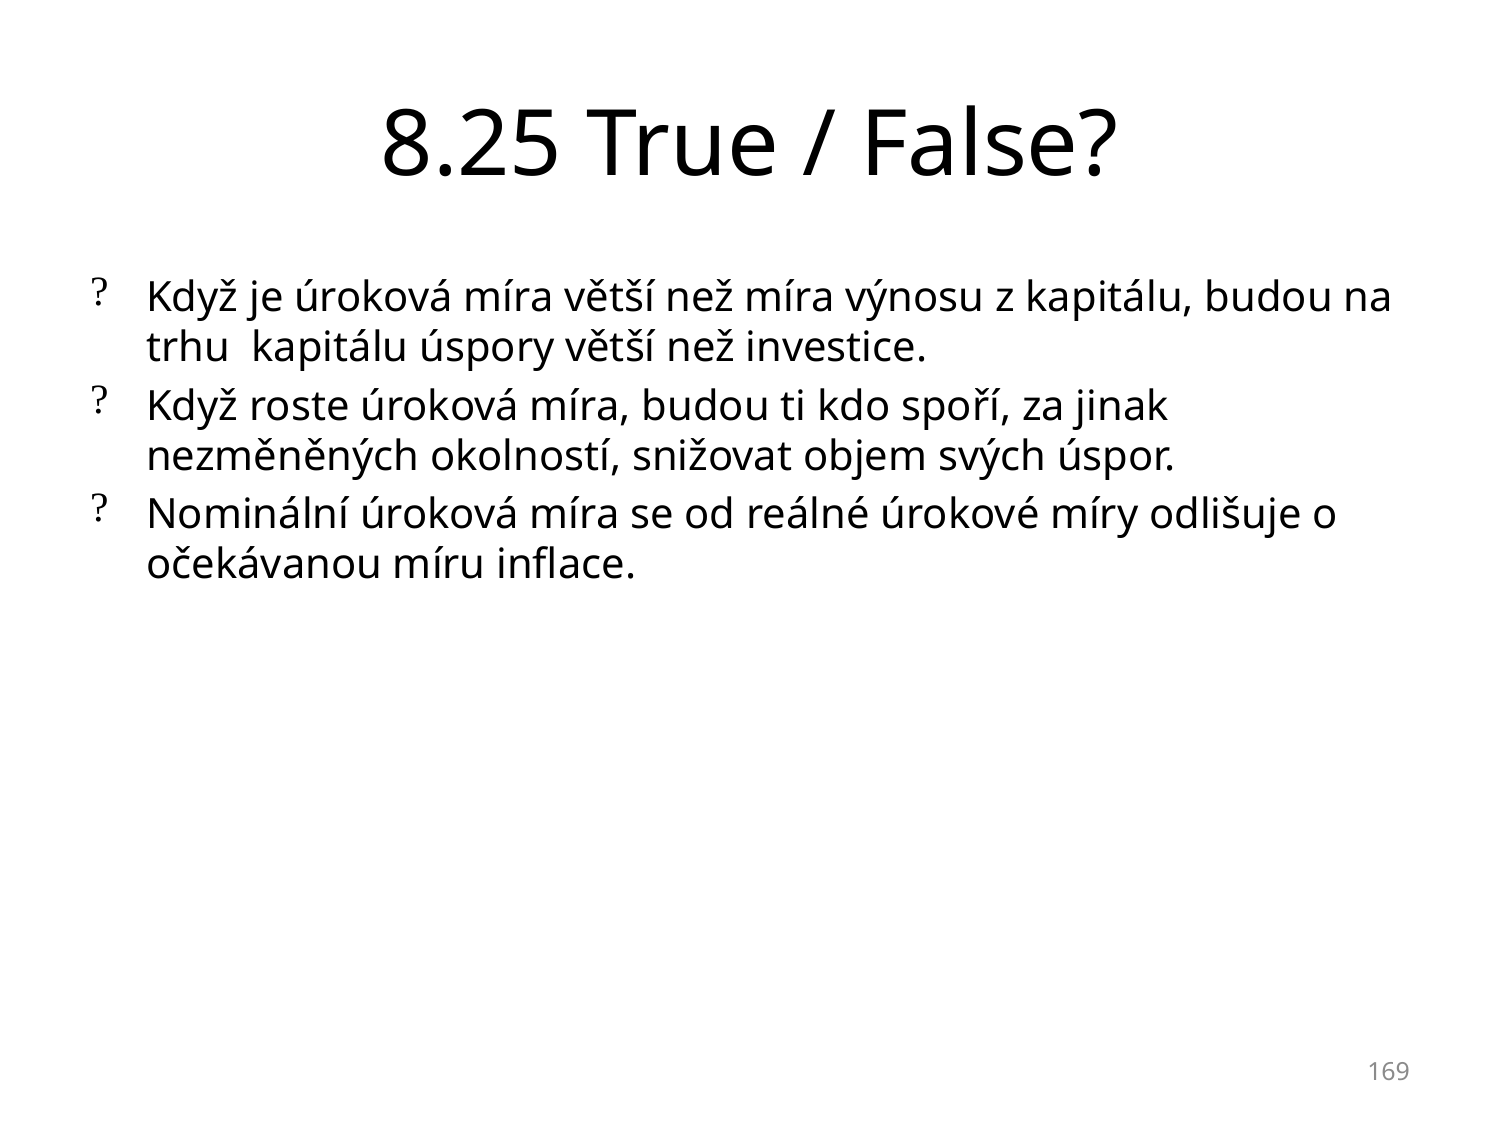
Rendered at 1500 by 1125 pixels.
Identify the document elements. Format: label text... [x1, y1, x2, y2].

slide_number 169 [1074, 1042, 1425, 1103]
title 8.25 True / False? [75, 45, 1425, 233]
list Když je úroková míra větší než míra výnosu z kapitálu, budou na trhu kapitálu úspory větší než investice. Když roste úroková míra, budou ti kdo spoří, za jinak nezměněných okolností, snižovat objem svých úspor. Nominální úroková míra se od reálné úrokové míry odlišuje o očekávanou míru inflace. [75, 262, 1425, 1005]
